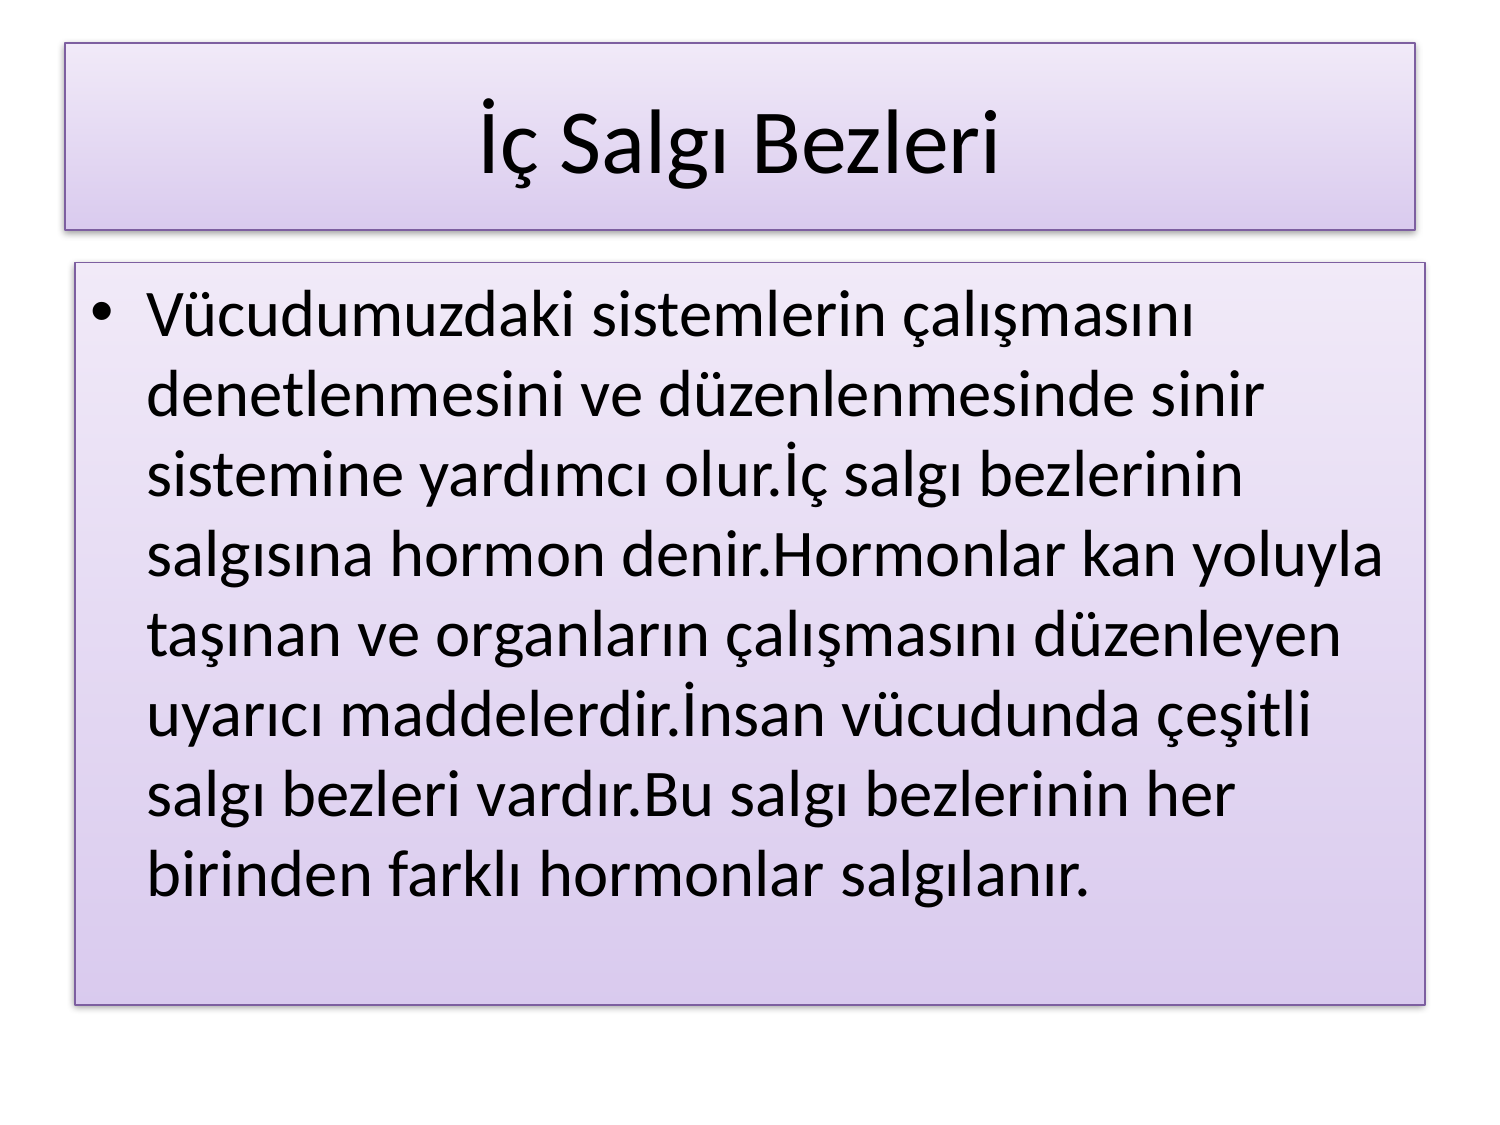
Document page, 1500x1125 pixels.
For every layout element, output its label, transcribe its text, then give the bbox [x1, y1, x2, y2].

list Vücudumuzdaki sistemlerin çalışmasını denetlenmesini ve düzenlenmesinde sinir sistemine yardımcı olur.İç salgı bezlerinin salgısına hormon denir.Hormonlar kan yoluyla taşınan ve organların çalışmasını düzenleyen uyarıcı maddelerdir.İnsan vücudunda çeşitli salgı bezleri vardır.Bu salgı bezlerinin her birinden farklı hormonlar salgılanır. [74, 262, 1426, 1006]
title İç Salgı Bezleri [64, 42, 1416, 231]
